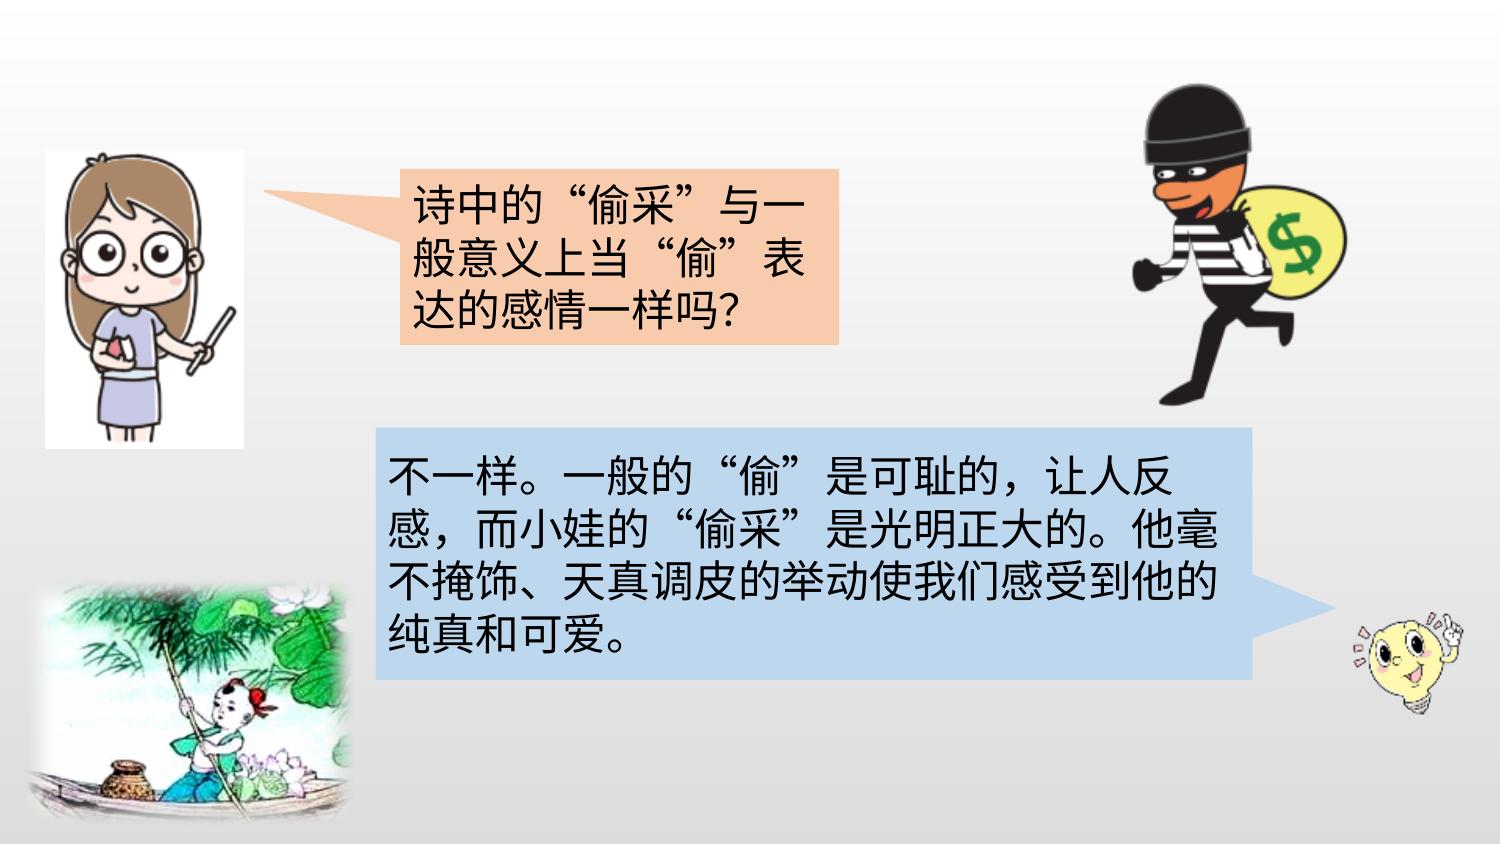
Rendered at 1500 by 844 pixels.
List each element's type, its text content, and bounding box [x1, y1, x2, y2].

picture [1338, 611, 1500, 721]
text_box 不一样。一般的“偷”是可耻的，让人反感，而小娃的“偷采”是光明正大的。他毫不掩饰、天真调皮的举动使我们感受到他的纯真和可爱。 [375, 427, 1337, 681]
picture [1064, 81, 1391, 409]
picture [22, 577, 356, 827]
text_box 诗中的“偷采”与一般意义上当“偷”表达的感情一样吗？ [263, 168, 840, 345]
picture [45, 150, 244, 449]
